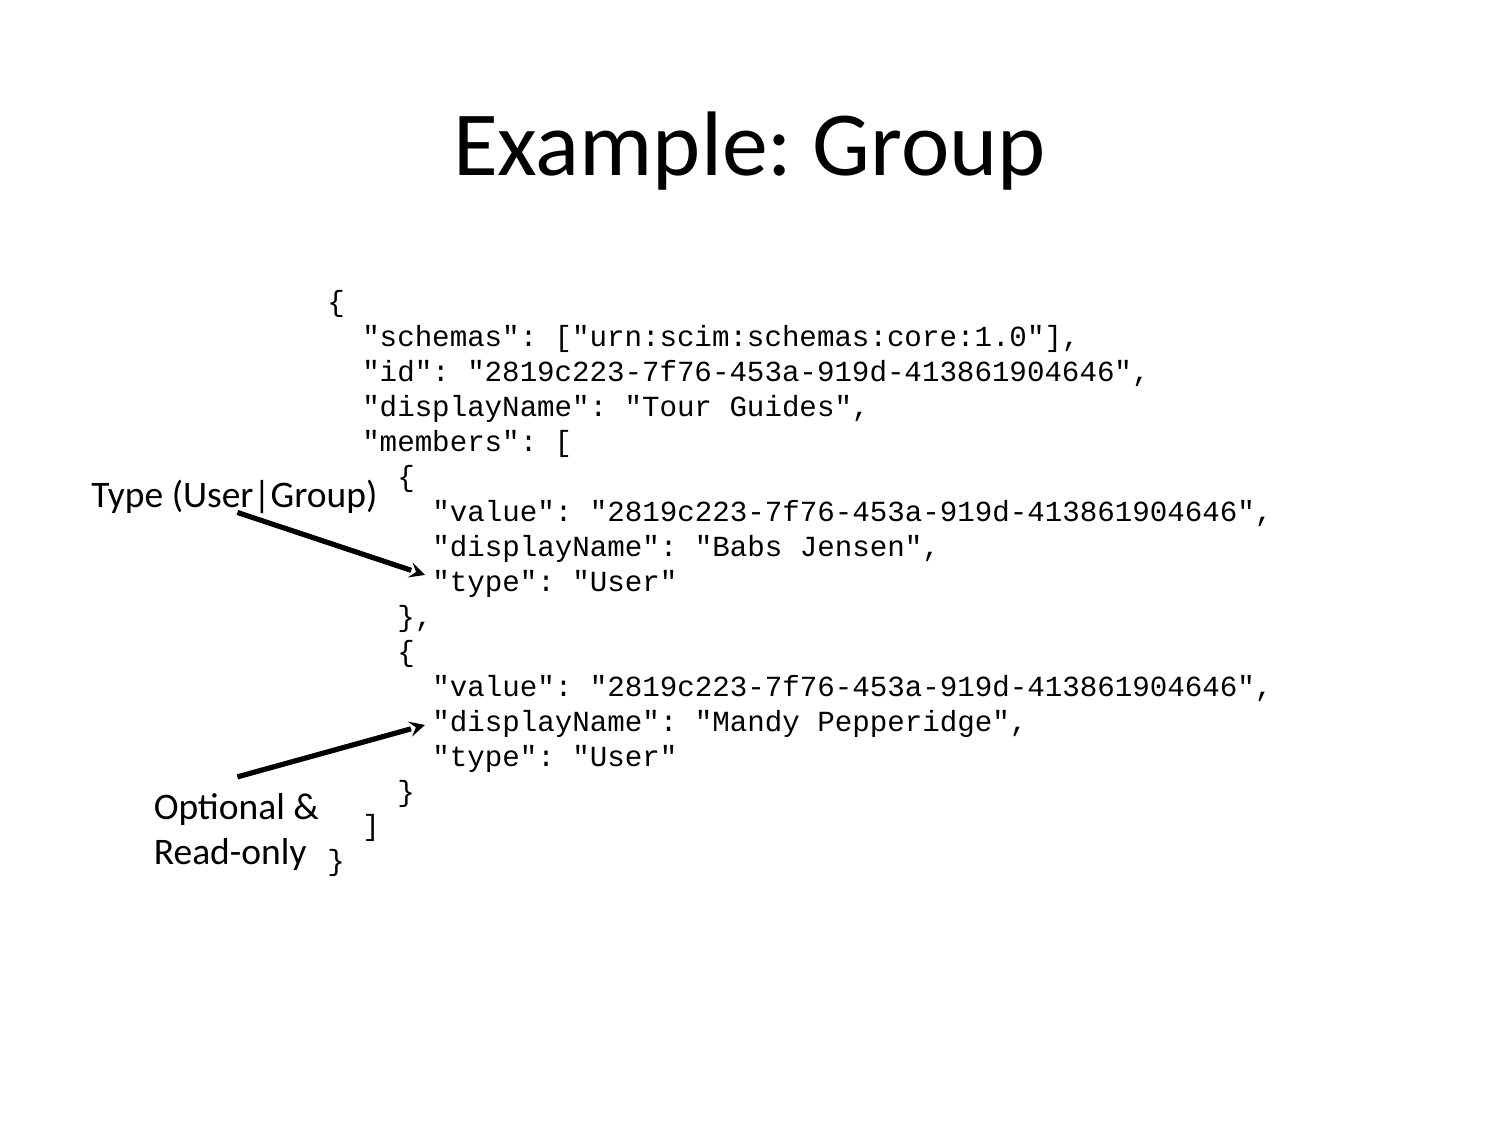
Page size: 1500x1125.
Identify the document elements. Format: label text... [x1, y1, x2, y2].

text_box Optional & Read-only [139, 774, 334, 880]
text_box { "schemas": ["urn:scim:schemas:core:1.0"], "id": "2819c223-7f76-453a-919d-413861904646", "displayName": "Tour Guides", "members": [ { "value": "2819c223-7f76-453a-919d-413861904646", "displayName": "Babs Jensen", "type": "User" }, { "value": "2819c223-7f76-453a-919d-413861904646", "displayName": "Mandy Pepperidge", "type": "User" } ] } [312, 274, 1425, 884]
text_box Type (User|Group) [76, 462, 393, 523]
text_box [237, 724, 426, 778]
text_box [237, 512, 426, 576]
title Example: Group [75, 45, 1425, 233]
